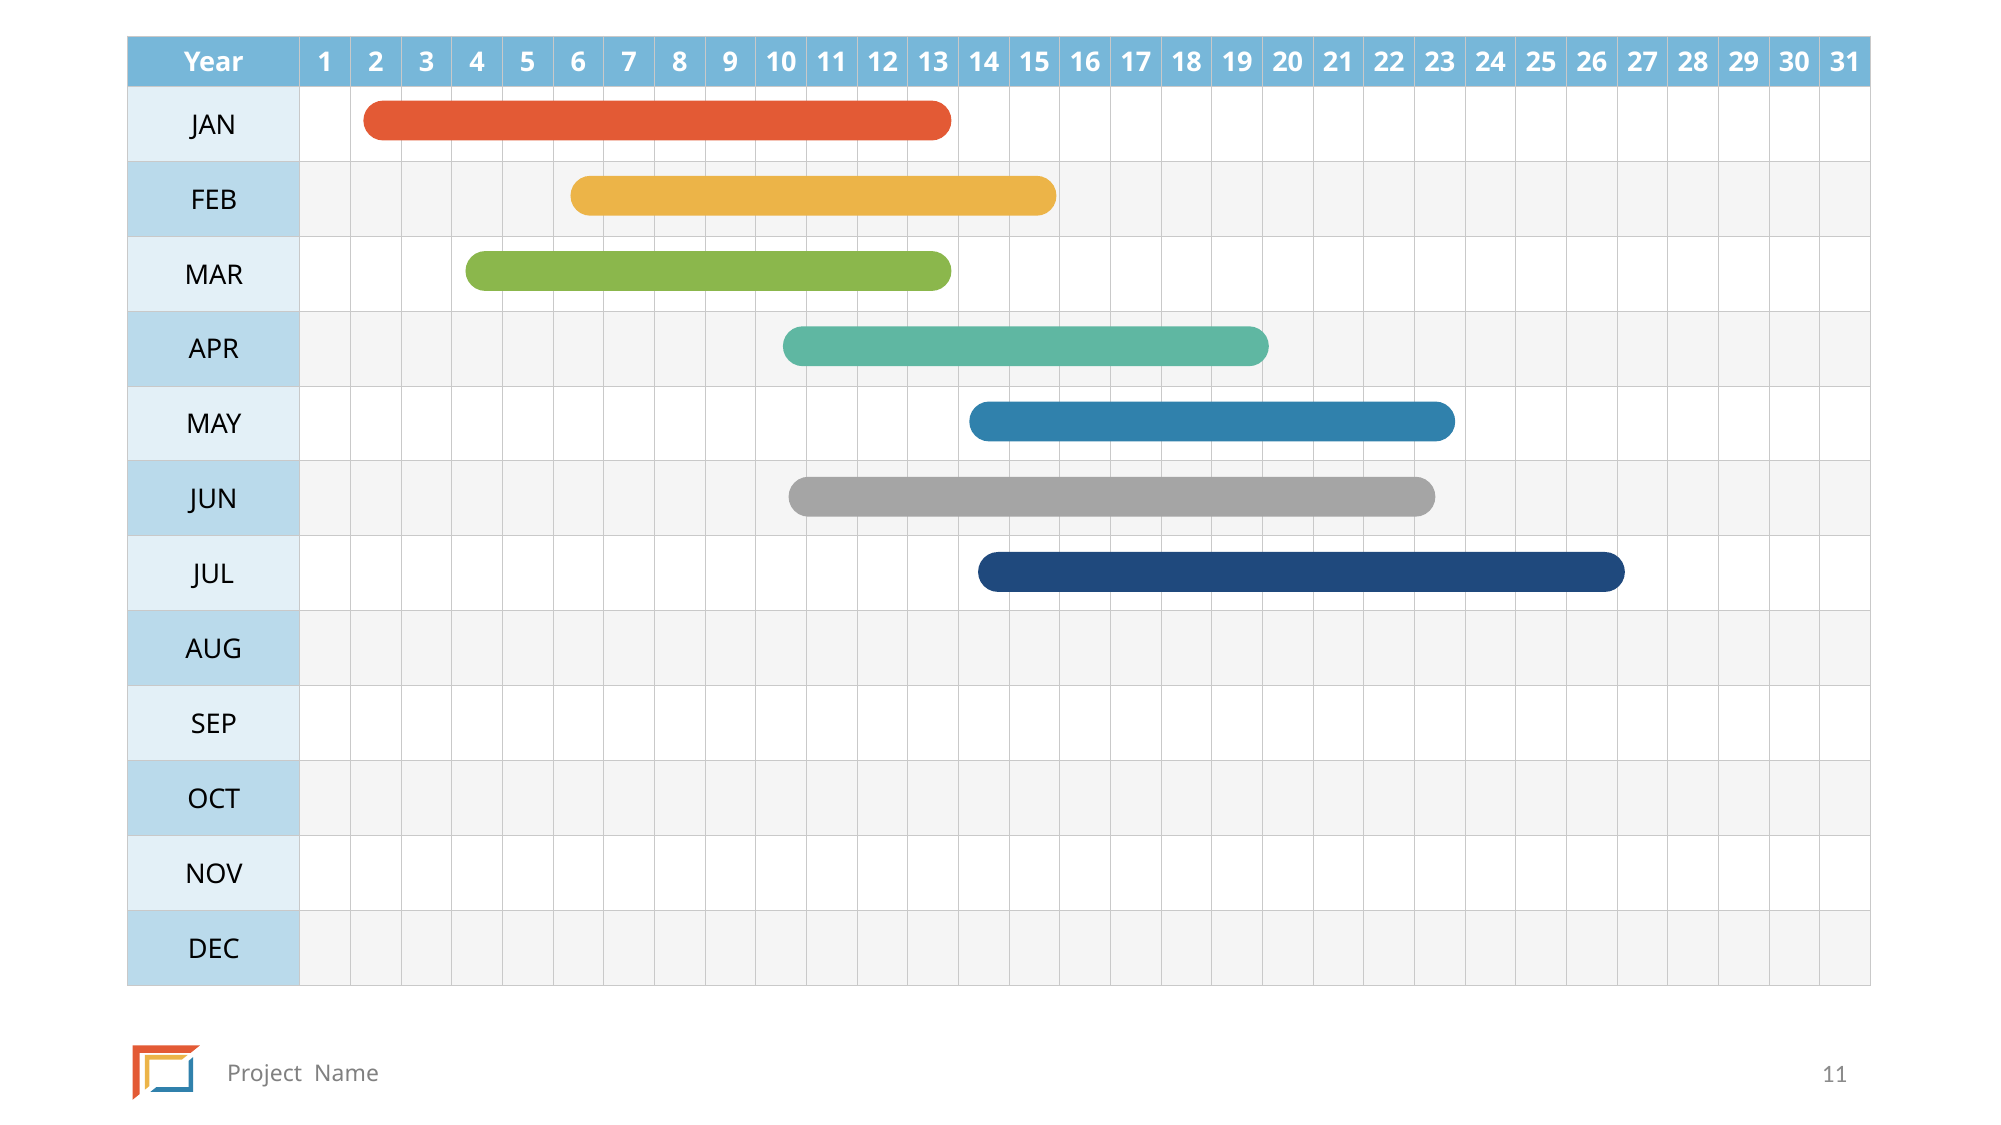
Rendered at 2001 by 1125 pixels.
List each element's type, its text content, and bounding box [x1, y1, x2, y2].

table_cell MAR [128, 237, 299, 311]
table_cell [604, 686, 654, 760]
table_cell [858, 217, 907, 236]
table_cell [1364, 518, 1414, 535]
table_cell [1719, 87, 1769, 161]
table_cell [604, 461, 654, 535]
table_cell [1719, 611, 1769, 685]
table_cell [1668, 87, 1718, 161]
table_cell [503, 686, 553, 760]
table_cell [604, 911, 654, 985]
table_cell [1111, 387, 1161, 400]
table_cell [604, 387, 654, 460]
table_cell [1263, 237, 1313, 311]
table_cell [655, 536, 705, 610]
table_cell [1263, 87, 1313, 161]
table_cell [1567, 87, 1617, 161]
table_cell [1618, 461, 1667, 535]
table_cell [1111, 911, 1161, 985]
table_cell [655, 686, 705, 760]
table_cell [1618, 87, 1667, 161]
table_cell OCT [128, 761, 299, 835]
table_cell [1770, 686, 1819, 760]
table_cell [1618, 686, 1667, 760]
table_cell [1770, 461, 1819, 535]
table_cell [959, 518, 1009, 535]
table_header 25 [1516, 37, 1566, 86]
table_cell [402, 237, 451, 311]
table_cell [554, 142, 603, 161]
table_cell [402, 836, 451, 910]
table_cell [1162, 237, 1211, 311]
table_cell [503, 87, 553, 99]
table_cell [1212, 593, 1262, 610]
table_cell [655, 162, 705, 174]
table_cell [351, 162, 401, 236]
table_cell [1820, 686, 1870, 760]
table_cell [300, 461, 350, 535]
table_cell [503, 162, 553, 236]
table_cell [706, 387, 755, 460]
table_cell [756, 162, 806, 174]
table_cell [1466, 686, 1515, 760]
table_cell [1567, 387, 1617, 460]
table_cell [756, 217, 806, 236]
table_cell [858, 387, 907, 460]
table_cell [351, 312, 401, 386]
table_cell [858, 142, 907, 161]
table_cell [1719, 387, 1769, 460]
table_cell [1263, 312, 1313, 386]
table_cell [1466, 611, 1515, 685]
table_cell [604, 312, 654, 386]
table_header 8 [655, 37, 705, 86]
table_cell [1212, 87, 1262, 161]
table_cell [1162, 686, 1211, 760]
table_cell [756, 387, 806, 460]
table_cell [1415, 387, 1465, 460]
table_cell [706, 312, 755, 386]
table_cell [807, 911, 857, 985]
table_cell [1162, 611, 1211, 685]
table_cell [1010, 611, 1059, 685]
table_cell [959, 162, 1009, 174]
table_cell [1567, 536, 1617, 554]
table_cell [706, 536, 755, 610]
table_cell [1770, 312, 1819, 386]
table_cell [908, 237, 958, 311]
table_cell [1618, 911, 1667, 985]
table_cell [959, 686, 1009, 760]
table_cell [1567, 761, 1617, 835]
table_cell [959, 217, 1009, 236]
table_cell [706, 911, 755, 985]
table_cell [1263, 761, 1313, 835]
table_header 12 [858, 37, 907, 86]
table_cell JAN [128, 87, 299, 161]
table_cell [503, 536, 553, 610]
table_cell [756, 836, 806, 910]
table_cell [858, 292, 907, 311]
table_cell [807, 836, 857, 910]
table_cell [1516, 237, 1566, 311]
table_cell [1719, 911, 1769, 985]
table_cell APR [128, 312, 299, 386]
table_cell [1111, 536, 1161, 550]
table_cell [1314, 911, 1363, 985]
table_cell [1516, 87, 1566, 161]
table_cell [1618, 536, 1667, 610]
table_cell [959, 536, 1009, 610]
table_cell [908, 387, 958, 460]
table_cell [858, 237, 907, 250]
table_cell [1618, 162, 1667, 236]
table_header 1 [300, 37, 350, 86]
table_cell [300, 611, 350, 685]
table_cell [554, 686, 603, 760]
table_cell [655, 761, 705, 835]
table_cell [1212, 911, 1262, 985]
table_cell [402, 312, 451, 386]
table_cell [807, 686, 857, 760]
table_cell [1364, 761, 1414, 835]
table_header 22 [1364, 37, 1414, 86]
table_cell [1618, 761, 1667, 835]
table_cell [807, 518, 857, 535]
table_cell [807, 536, 857, 610]
table_cell [858, 312, 907, 325]
table_cell [1719, 162, 1769, 236]
table_cell [1060, 443, 1110, 460]
table_cell [300, 536, 350, 610]
text_box [569, 174, 1058, 217]
table_cell [452, 911, 502, 985]
table_cell [300, 911, 350, 985]
table_cell [807, 312, 857, 325]
table_cell [807, 368, 857, 386]
table_cell [452, 387, 502, 460]
table_cell [1668, 312, 1718, 386]
text_box [362, 99, 953, 142]
table_cell AUG [128, 611, 299, 685]
table_cell [1466, 387, 1515, 460]
table_cell [1263, 611, 1313, 685]
table_cell [1314, 87, 1363, 161]
table_cell [1263, 911, 1313, 985]
table_cell [706, 761, 755, 835]
table_cell [908, 461, 958, 475]
table_header Year [128, 37, 299, 86]
table_cell [1415, 461, 1465, 535]
table_header 24 [1466, 37, 1515, 86]
table_cell [908, 87, 958, 161]
table_cell [1820, 461, 1870, 535]
table_cell [402, 611, 451, 685]
table_cell [1415, 686, 1465, 760]
table_cell [1719, 836, 1769, 910]
table_cell [300, 162, 350, 236]
table_cell [402, 87, 451, 99]
table_cell [1516, 536, 1566, 550]
table_cell [1820, 911, 1870, 985]
table_cell [1466, 312, 1515, 386]
table_cell [351, 87, 401, 161]
table_cell [1364, 593, 1414, 610]
table_cell [1212, 364, 1262, 386]
table_cell [452, 237, 502, 311]
table_cell [1415, 911, 1465, 985]
table_header 11 [807, 37, 857, 86]
table_cell [1820, 836, 1870, 910]
table_cell [1719, 461, 1769, 535]
table_cell [1314, 461, 1363, 475]
table_cell [452, 836, 502, 910]
table_cell [1618, 387, 1667, 460]
table_cell [1820, 761, 1870, 835]
table_cell [1010, 87, 1059, 161]
table_cell [655, 461, 705, 535]
table_header 30 [1770, 37, 1819, 86]
table_header 27 [1618, 37, 1667, 86]
table_cell [1314, 686, 1363, 760]
table_cell [554, 536, 603, 610]
table_cell [1567, 461, 1617, 535]
table_cell [908, 536, 958, 610]
table_cell [908, 761, 958, 835]
table_cell [300, 237, 350, 311]
table_cell [1212, 387, 1262, 400]
table_cell [1466, 162, 1515, 236]
table_cell [858, 536, 907, 610]
table_cell [1567, 911, 1617, 985]
table_cell [1668, 611, 1718, 685]
table_cell [1111, 368, 1161, 386]
table_cell [1516, 686, 1566, 760]
table_cell [1162, 593, 1211, 610]
table_cell [402, 461, 451, 535]
table_cell [1516, 162, 1566, 236]
table_cell [1010, 443, 1059, 460]
table_cell [858, 686, 907, 760]
table_cell [452, 312, 502, 386]
table_cell [1212, 686, 1262, 760]
table_cell [1820, 312, 1870, 386]
table_cell [554, 836, 603, 910]
table_cell [1516, 761, 1566, 835]
table_cell [604, 162, 654, 174]
table_cell [858, 911, 907, 985]
table_cell [1060, 836, 1110, 910]
table_cell [908, 217, 958, 236]
table_cell [959, 461, 1009, 475]
table_cell [1668, 836, 1718, 910]
table_cell [756, 611, 806, 685]
table_cell [503, 911, 553, 985]
table_cell [503, 611, 553, 685]
table_header 29 [1719, 37, 1769, 86]
table_cell [1516, 387, 1566, 460]
table_cell [1263, 593, 1313, 610]
table_cell [655, 237, 705, 250]
table_cell [756, 536, 806, 610]
table_cell [604, 836, 654, 910]
table_cell [1010, 686, 1059, 760]
table_cell [807, 142, 857, 161]
table_cell [706, 217, 755, 236]
table_cell [1668, 461, 1718, 535]
table_cell [1466, 836, 1515, 910]
table_cell [300, 761, 350, 835]
table_cell [402, 761, 451, 835]
table_cell [1162, 536, 1211, 550]
table_cell [351, 911, 401, 985]
table_cell [655, 611, 705, 685]
table_cell [554, 162, 603, 236]
table_cell [1668, 237, 1718, 311]
table_cell [655, 142, 705, 161]
table_cell [706, 686, 755, 760]
table_cell [1770, 611, 1819, 685]
table_cell [1060, 387, 1110, 400]
table_cell [1111, 461, 1161, 475]
table_cell [1162, 387, 1211, 400]
table_cell [1668, 387, 1718, 460]
text_box [781, 325, 1270, 368]
table_cell [1770, 536, 1819, 610]
table_cell [908, 312, 958, 325]
table_cell [756, 461, 806, 535]
table_cell [1111, 836, 1161, 910]
table_cell [908, 611, 958, 685]
table_cell [1415, 761, 1465, 835]
table_cell JUL [128, 536, 299, 610]
table_cell [1820, 162, 1870, 236]
table_cell [1212, 237, 1262, 311]
table_cell [959, 237, 1009, 311]
table_cell [1212, 443, 1262, 460]
table_cell [1415, 237, 1465, 311]
table_cell [1263, 686, 1313, 760]
table_cell [452, 461, 502, 535]
table_cell [807, 611, 857, 685]
table_cell [1668, 761, 1718, 835]
table_cell [655, 217, 705, 236]
table_cell [1162, 87, 1211, 161]
table_cell [300, 836, 350, 910]
table_cell [1415, 593, 1465, 610]
table_cell [807, 162, 857, 174]
table_cell [1212, 536, 1262, 550]
table_cell [655, 911, 705, 985]
table_cell [1212, 461, 1262, 475]
table_cell [655, 292, 705, 311]
table_cell [604, 536, 654, 610]
table_cell [452, 686, 502, 760]
table_cell [452, 761, 502, 835]
table_cell [554, 611, 603, 685]
table_cell [1111, 312, 1161, 325]
table_cell [1060, 593, 1110, 610]
table_cell [1010, 593, 1059, 610]
table_cell [503, 292, 553, 311]
table_cell [959, 368, 1009, 386]
table_header 5 [503, 37, 553, 86]
table_cell [807, 461, 857, 475]
table_cell [1770, 162, 1819, 236]
table_cell [858, 162, 907, 174]
table_cell [604, 237, 654, 250]
table_cell [1364, 237, 1414, 311]
table_cell [1466, 87, 1515, 161]
table_cell [858, 368, 907, 386]
table_cell [1820, 87, 1870, 161]
table_header 7 [604, 37, 654, 86]
table_cell [1212, 312, 1262, 329]
table_cell [858, 761, 907, 835]
table_cell [452, 142, 502, 161]
table_cell [503, 142, 553, 161]
table_cell NOV [128, 836, 299, 910]
table_cell [1162, 461, 1211, 475]
table_cell [1314, 387, 1363, 400]
table_cell [1516, 312, 1566, 386]
table_cell [1567, 611, 1617, 685]
table_cell [1263, 518, 1313, 535]
table_header 15 [1010, 37, 1059, 86]
table_header 9 [706, 37, 755, 86]
table_cell [706, 461, 755, 535]
table_cell [1820, 536, 1870, 610]
table_cell [756, 686, 806, 760]
table_cell FEB [128, 162, 299, 236]
table_cell [1060, 237, 1110, 311]
table_cell [1364, 911, 1414, 985]
table_cell [706, 237, 755, 250]
table_cell [402, 686, 451, 760]
table_cell [1618, 237, 1667, 311]
table_cell [1364, 536, 1414, 550]
table_cell [655, 836, 705, 910]
table_cell [604, 142, 654, 161]
table_cell [351, 611, 401, 685]
table_cell [503, 312, 553, 386]
table_cell [1567, 590, 1617, 610]
table_cell [1060, 368, 1110, 386]
table_cell [1314, 611, 1363, 685]
table_cell JUN [128, 461, 299, 535]
table_cell [1212, 611, 1262, 685]
table_cell [1314, 593, 1363, 610]
table_cell [1010, 461, 1059, 475]
table_cell [351, 536, 401, 610]
table_cell [1466, 536, 1515, 550]
table_cell [300, 686, 350, 760]
table_cell [1820, 611, 1870, 685]
text_box [977, 550, 1626, 593]
table_cell [1314, 237, 1363, 311]
table_header 14 [959, 37, 1009, 86]
table_cell [1162, 761, 1211, 835]
table_cell [554, 312, 603, 386]
table_header 6 [554, 37, 603, 86]
table_cell [1770, 911, 1819, 985]
table_cell [300, 312, 350, 386]
table_cell [554, 237, 603, 250]
table_cell [1010, 387, 1059, 400]
table_cell [1516, 911, 1566, 985]
table_cell [1516, 461, 1566, 535]
table_cell [1314, 162, 1363, 236]
table_cell [1060, 312, 1110, 325]
table_cell [1060, 536, 1110, 550]
table_header 23 [1415, 37, 1465, 86]
table_cell [402, 162, 451, 236]
table_cell [1263, 162, 1313, 236]
table_cell [1263, 443, 1313, 460]
table_cell [1162, 443, 1211, 460]
table_cell [908, 162, 958, 174]
table_cell [1364, 686, 1414, 760]
table_cell SEP [128, 686, 299, 760]
table_cell [706, 87, 755, 99]
table_header 16 [1060, 37, 1110, 86]
table_cell [1516, 593, 1566, 610]
table_cell [351, 686, 401, 760]
table_cell [1719, 686, 1769, 760]
table_cell [1162, 312, 1211, 325]
table_cell [858, 87, 907, 99]
table_cell [1820, 237, 1870, 311]
table_cell [1770, 836, 1819, 910]
table_cell [1010, 237, 1059, 311]
table_cell [452, 162, 502, 236]
table_header 10 [756, 37, 806, 86]
table_cell [604, 761, 654, 835]
table_cell [908, 368, 958, 386]
table_cell [1668, 911, 1718, 985]
table_cell [554, 292, 603, 311]
table_cell [452, 87, 502, 99]
table_cell [706, 611, 755, 685]
table_cell [655, 312, 705, 386]
table_cell [1567, 162, 1617, 236]
table_cell [706, 162, 755, 174]
table_header 28 [1668, 37, 1718, 86]
table_cell [1212, 761, 1262, 835]
table_cell [1314, 836, 1363, 910]
table_cell [959, 87, 1009, 161]
table_cell [554, 911, 603, 985]
table_cell [1364, 443, 1414, 460]
table_cell [807, 217, 857, 236]
table_cell [351, 387, 401, 460]
table_cell [604, 87, 654, 99]
table_cell [1770, 387, 1819, 460]
table_cell [1162, 911, 1211, 985]
table_cell MAY [128, 387, 299, 460]
table_cell [1060, 911, 1110, 985]
table_cell [807, 292, 857, 311]
table_cell [1466, 593, 1515, 610]
table_header 31 [1820, 37, 1870, 86]
table_cell [554, 461, 603, 535]
table_cell [1010, 518, 1059, 535]
table_cell [1060, 461, 1110, 475]
table_cell [1516, 836, 1566, 910]
table_cell [1364, 461, 1414, 475]
table_cell [706, 836, 755, 910]
table_cell [756, 237, 806, 250]
table_cell [1162, 518, 1211, 535]
table_cell [1010, 836, 1059, 910]
table_cell [604, 292, 654, 311]
table_cell [351, 237, 401, 311]
table_cell [655, 387, 705, 460]
table_cell [503, 237, 553, 250]
table_cell [756, 142, 806, 161]
table_cell [1162, 162, 1211, 236]
table_cell [1314, 761, 1363, 835]
table_cell [756, 292, 806, 311]
table_cell [959, 761, 1009, 835]
table_cell [1060, 87, 1110, 161]
table_cell [1111, 593, 1161, 610]
table_cell [1010, 761, 1059, 835]
table_cell [1111, 87, 1161, 161]
table_cell DEC [128, 911, 299, 985]
table_cell [1263, 536, 1313, 550]
table_cell [807, 387, 857, 460]
table_header 26 [1567, 37, 1617, 86]
table_cell [1111, 237, 1161, 311]
table_cell [402, 387, 451, 460]
slide_number 11 [1412, 1042, 1863, 1103]
table_cell [1770, 761, 1819, 835]
table_cell [1466, 461, 1515, 535]
text_box [464, 250, 953, 292]
table_cell [959, 611, 1009, 685]
table_cell [351, 461, 401, 535]
table_cell [1010, 536, 1059, 550]
table_cell [1567, 836, 1617, 910]
table_cell [1162, 836, 1211, 910]
table_header 2 [351, 37, 401, 86]
table_cell [351, 761, 401, 835]
table_cell [1364, 162, 1414, 236]
table_cell [402, 142, 451, 161]
table_cell [1364, 387, 1414, 400]
table_cell [1820, 387, 1870, 460]
table_header 4 [452, 37, 502, 86]
table_cell [1719, 761, 1769, 835]
table_cell [756, 761, 806, 835]
table_cell [1567, 237, 1617, 311]
table_cell [1770, 87, 1819, 161]
table_cell [1466, 237, 1515, 311]
table_cell [959, 387, 1009, 460]
table_cell [756, 312, 806, 386]
table_cell [351, 836, 401, 910]
table_cell [756, 911, 806, 985]
table_cell [1314, 536, 1363, 550]
table_cell [706, 292, 755, 311]
table_cell [1162, 368, 1211, 386]
table_cell [1314, 518, 1363, 535]
table_cell [1263, 461, 1313, 475]
table_cell [959, 312, 1009, 325]
table_header 13 [908, 37, 958, 86]
table_cell [807, 87, 857, 99]
table_cell [1060, 162, 1110, 236]
table_cell [908, 686, 958, 760]
table_cell [1111, 761, 1161, 835]
table_cell [1060, 611, 1110, 685]
table_cell [604, 217, 654, 236]
table_cell [1618, 836, 1667, 910]
table_cell [858, 836, 907, 910]
table_cell [1415, 87, 1465, 161]
table_cell [1111, 443, 1161, 460]
table_cell [1466, 761, 1515, 835]
table_cell [300, 387, 350, 460]
table_cell [858, 461, 907, 475]
table_cell [756, 87, 806, 99]
table_cell [1567, 686, 1617, 760]
table_cell [554, 761, 603, 835]
table_cell [807, 237, 857, 250]
table_cell [503, 761, 553, 835]
table_cell [402, 911, 451, 985]
table_cell [1668, 686, 1718, 760]
table_cell [452, 536, 502, 610]
table_cell [1314, 312, 1363, 386]
table_cell [1010, 162, 1059, 236]
text_box [787, 475, 1437, 518]
table_cell [1364, 312, 1414, 386]
table_cell [503, 836, 553, 910]
table_cell [1263, 387, 1313, 400]
table_cell [554, 387, 603, 460]
table_cell [1364, 87, 1414, 161]
table_cell [1415, 312, 1465, 386]
table_cell [1263, 836, 1313, 910]
table_cell [503, 387, 553, 460]
table_header 20 [1263, 37, 1313, 86]
table_cell [402, 536, 451, 610]
table_cell [1415, 162, 1465, 236]
table_cell [1364, 611, 1414, 685]
table_cell [908, 836, 958, 910]
table_cell [807, 761, 857, 835]
table_header 21 [1314, 37, 1363, 86]
table_cell [300, 87, 350, 161]
table_cell [1516, 611, 1566, 685]
table_cell [858, 611, 907, 685]
table_cell [1415, 836, 1465, 910]
table_cell [1314, 443, 1363, 460]
table_cell [503, 461, 553, 535]
table_cell [1060, 518, 1110, 535]
table_cell [1364, 836, 1414, 910]
table_cell [1719, 536, 1769, 610]
table_cell [858, 518, 907, 535]
table_cell [1668, 162, 1718, 236]
table_cell [1010, 911, 1059, 985]
table_cell [1668, 536, 1718, 610]
table_header 17 [1111, 37, 1161, 86]
table_cell [1415, 536, 1465, 550]
table_cell [452, 611, 502, 685]
table_cell [1111, 162, 1161, 236]
text_box [968, 400, 1457, 443]
table_cell [706, 142, 755, 161]
table_cell [908, 911, 958, 985]
table_cell [959, 836, 1009, 910]
table_cell [908, 518, 958, 535]
table_cell [1618, 312, 1667, 386]
table_cell [1212, 162, 1262, 236]
table_cell [604, 611, 654, 685]
table_header 3 [402, 37, 451, 86]
table_cell [655, 87, 705, 99]
table_cell [1060, 761, 1110, 835]
table_cell [1111, 686, 1161, 760]
table_cell [1010, 368, 1059, 386]
table_cell [1212, 518, 1262, 535]
table_cell [1111, 518, 1161, 535]
table_cell [1719, 237, 1769, 311]
table_cell [1567, 312, 1617, 386]
table_cell [554, 87, 603, 99]
table_cell [1466, 911, 1515, 985]
table_cell [1770, 237, 1819, 311]
table_cell [1415, 611, 1465, 685]
table_cell [1111, 611, 1161, 685]
table_cell [959, 911, 1009, 985]
table_header 18 [1162, 37, 1211, 86]
table_cell [1010, 312, 1059, 325]
table_cell [1060, 686, 1110, 760]
table_cell [1212, 836, 1262, 910]
table_cell [1618, 611, 1667, 685]
table_cell [1719, 312, 1769, 386]
table_header 19 [1212, 37, 1262, 86]
